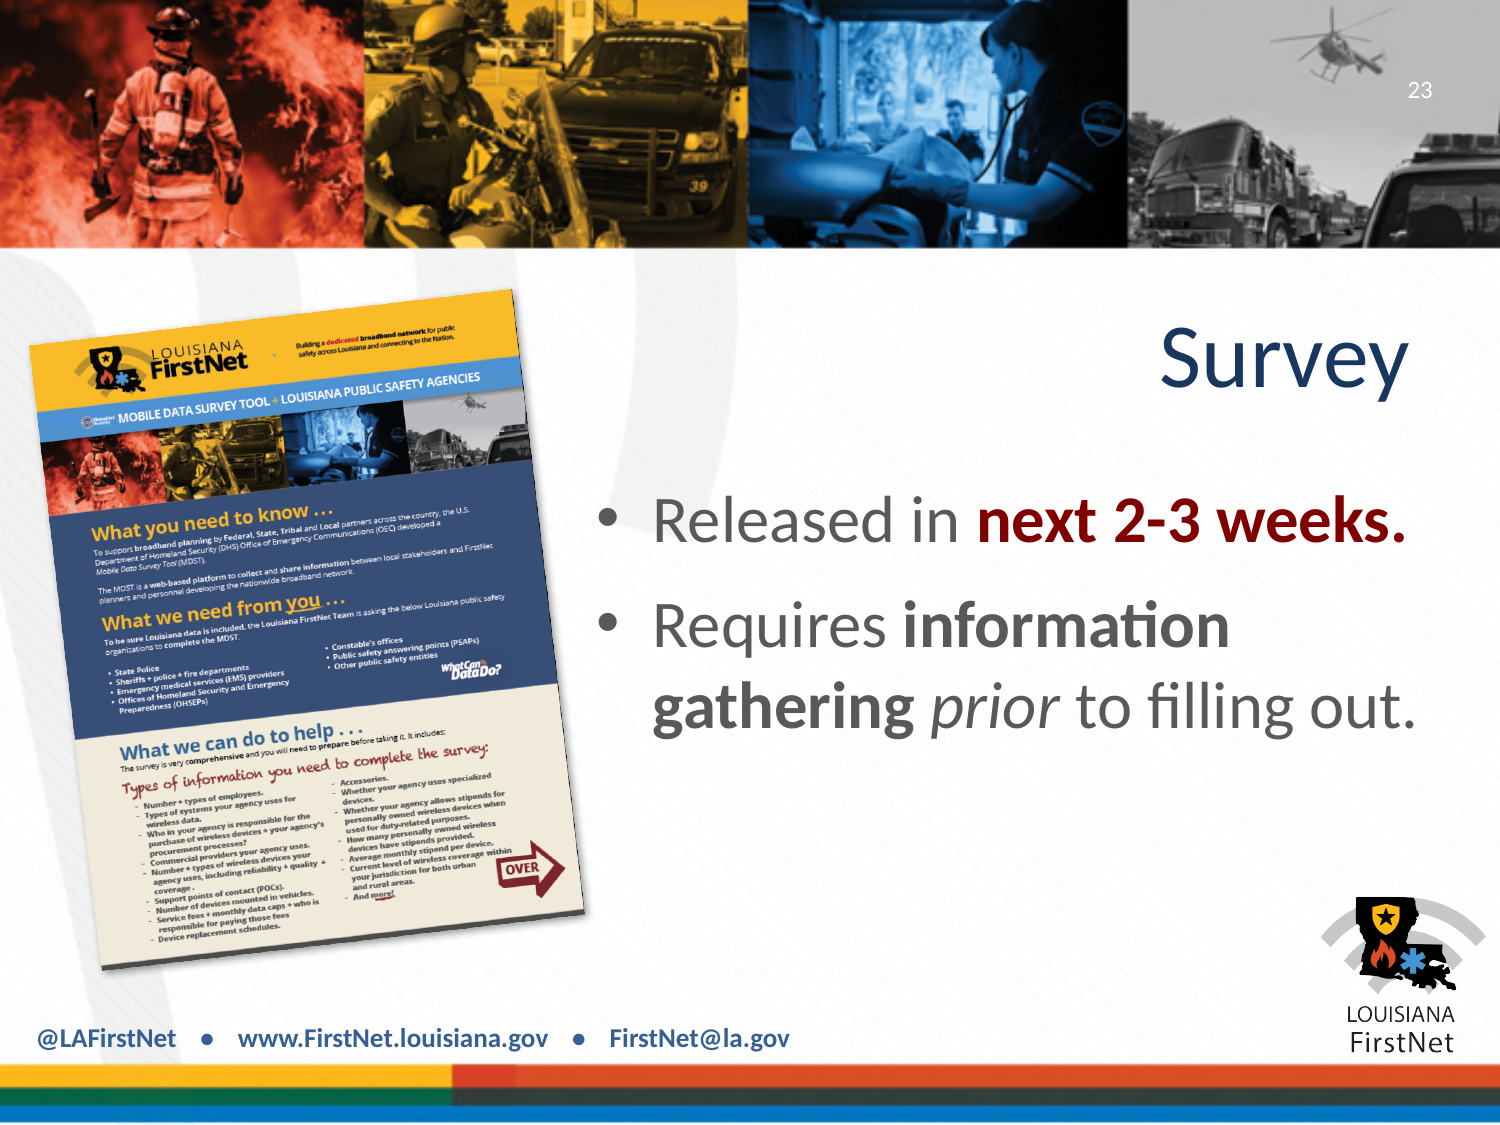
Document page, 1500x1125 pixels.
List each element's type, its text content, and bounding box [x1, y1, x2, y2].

slide_number 23 [1127, 31, 1448, 147]
title Survey [75, 276, 1425, 425]
picture [0, 0, 1500, 1125]
list Released in next 2-3 weeks. Requires information gathering prior to filling out. [544, 468, 1467, 1008]
